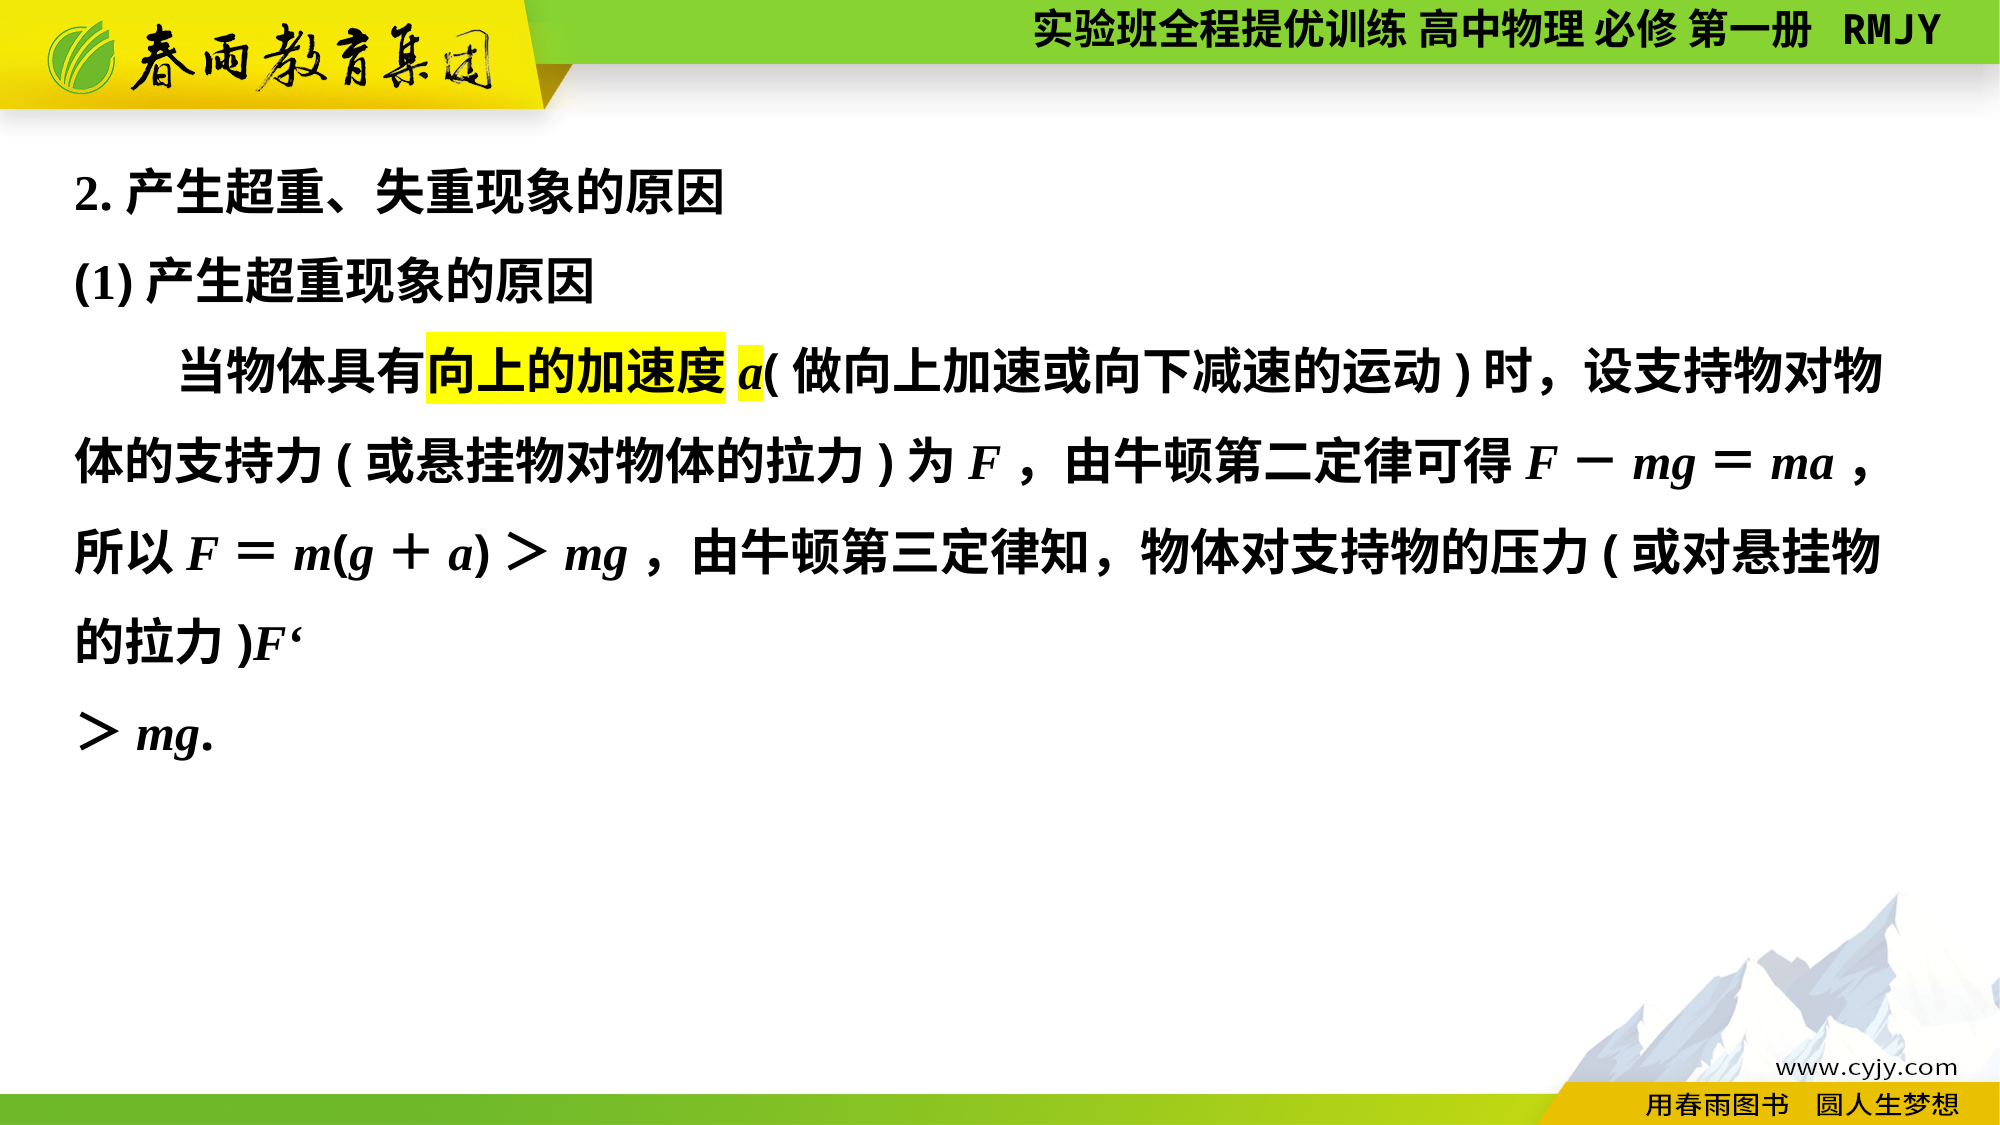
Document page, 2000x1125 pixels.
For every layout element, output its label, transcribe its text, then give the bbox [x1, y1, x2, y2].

list 2.产生超重、失重现象的原因 (1)产生超重现象的原因 当物体具有向上的加速度a(做向上加速或向下减速的运动)时，设支持物对物体的支持力(或悬挂物对物体的拉力)为F，由牛顿第二定律可得F－mg＝ma，所以F＝m(g＋a)＞mg，由牛顿第三定律知，物体对支持物的压力(或对悬挂物的拉力)F‘ ＞mg. [59, 122, 1944, 683]
picture [0, 0, 2000, 1125]
